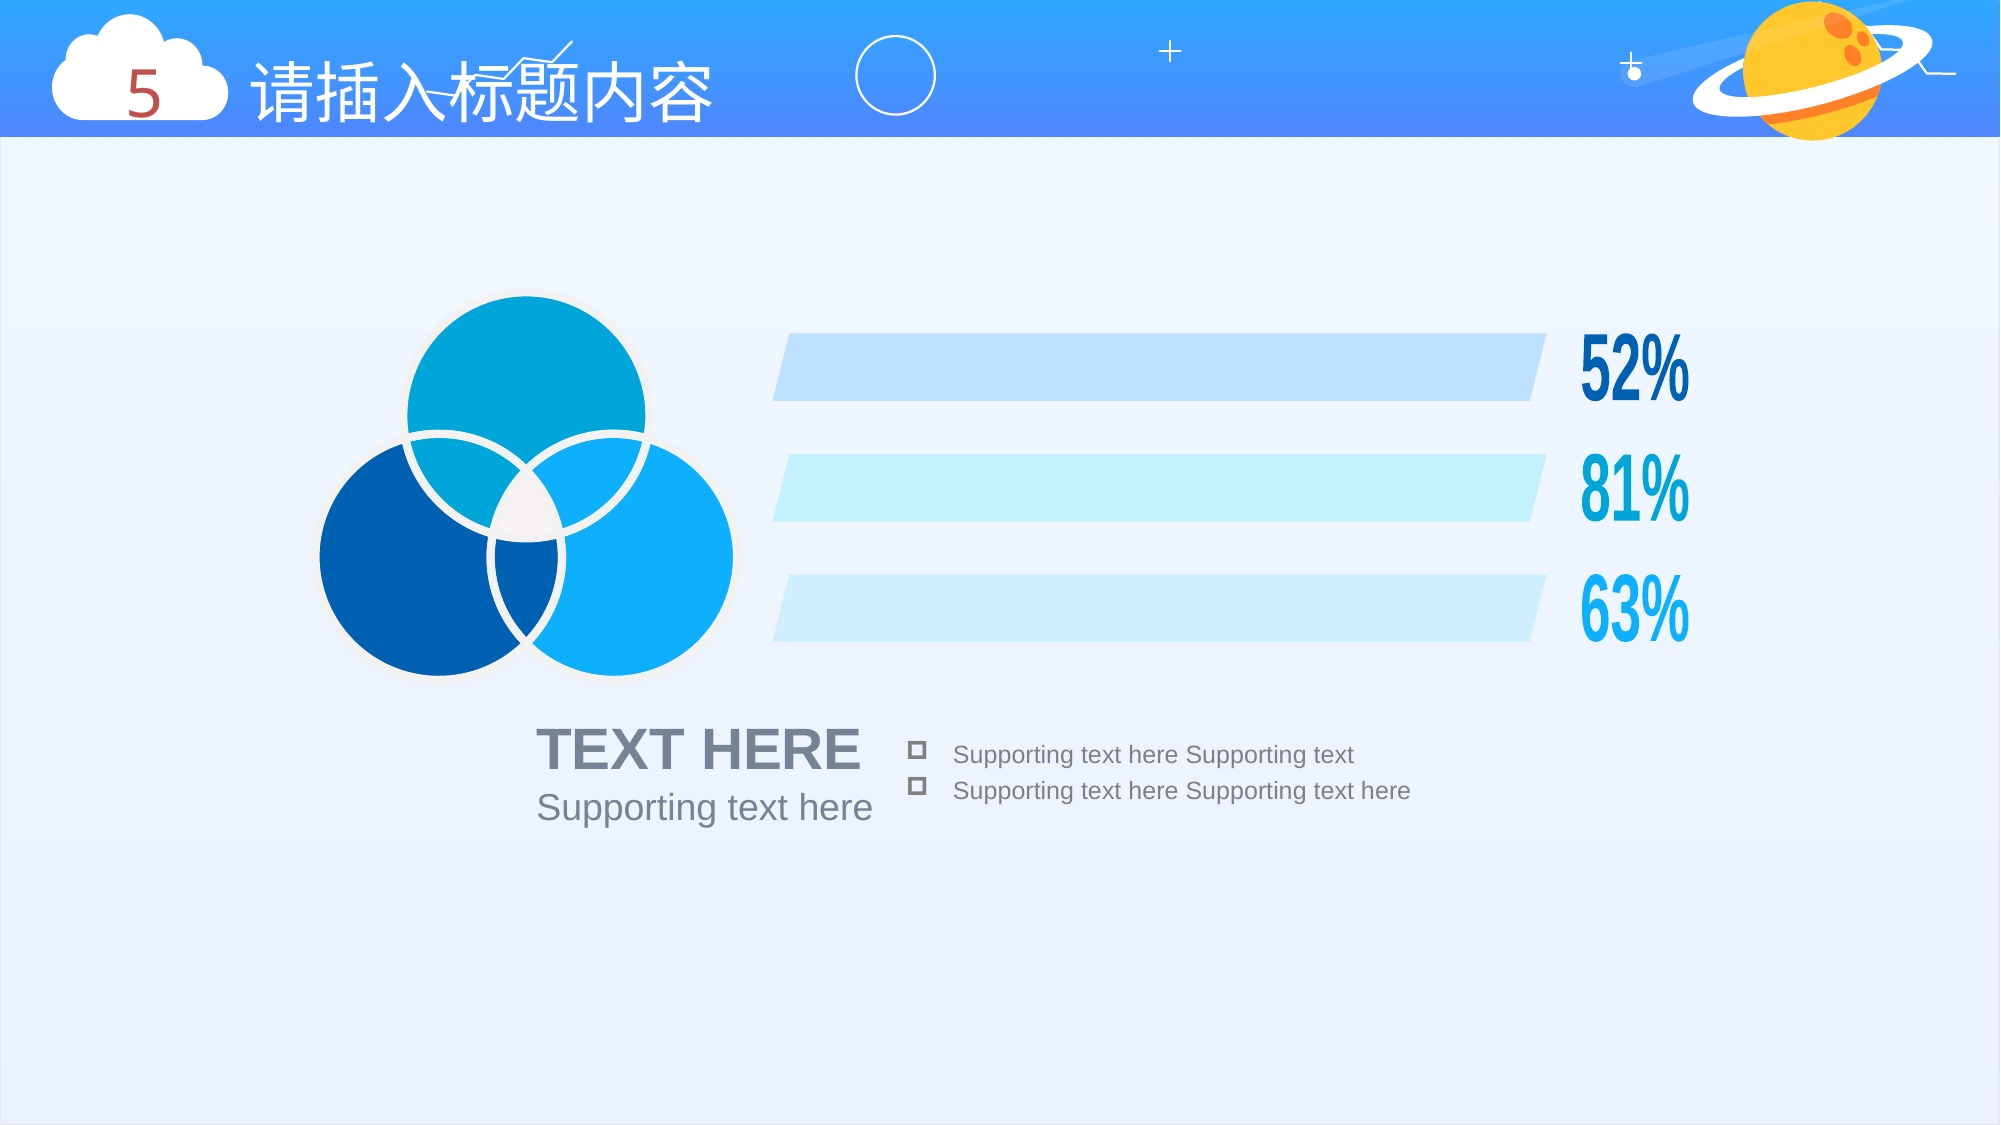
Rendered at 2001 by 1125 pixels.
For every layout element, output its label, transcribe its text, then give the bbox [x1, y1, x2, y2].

text_box 5 请插入标题内容 [52, 43, 789, 138]
text_box [71, 14, 192, 43]
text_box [311, 288, 1689, 837]
